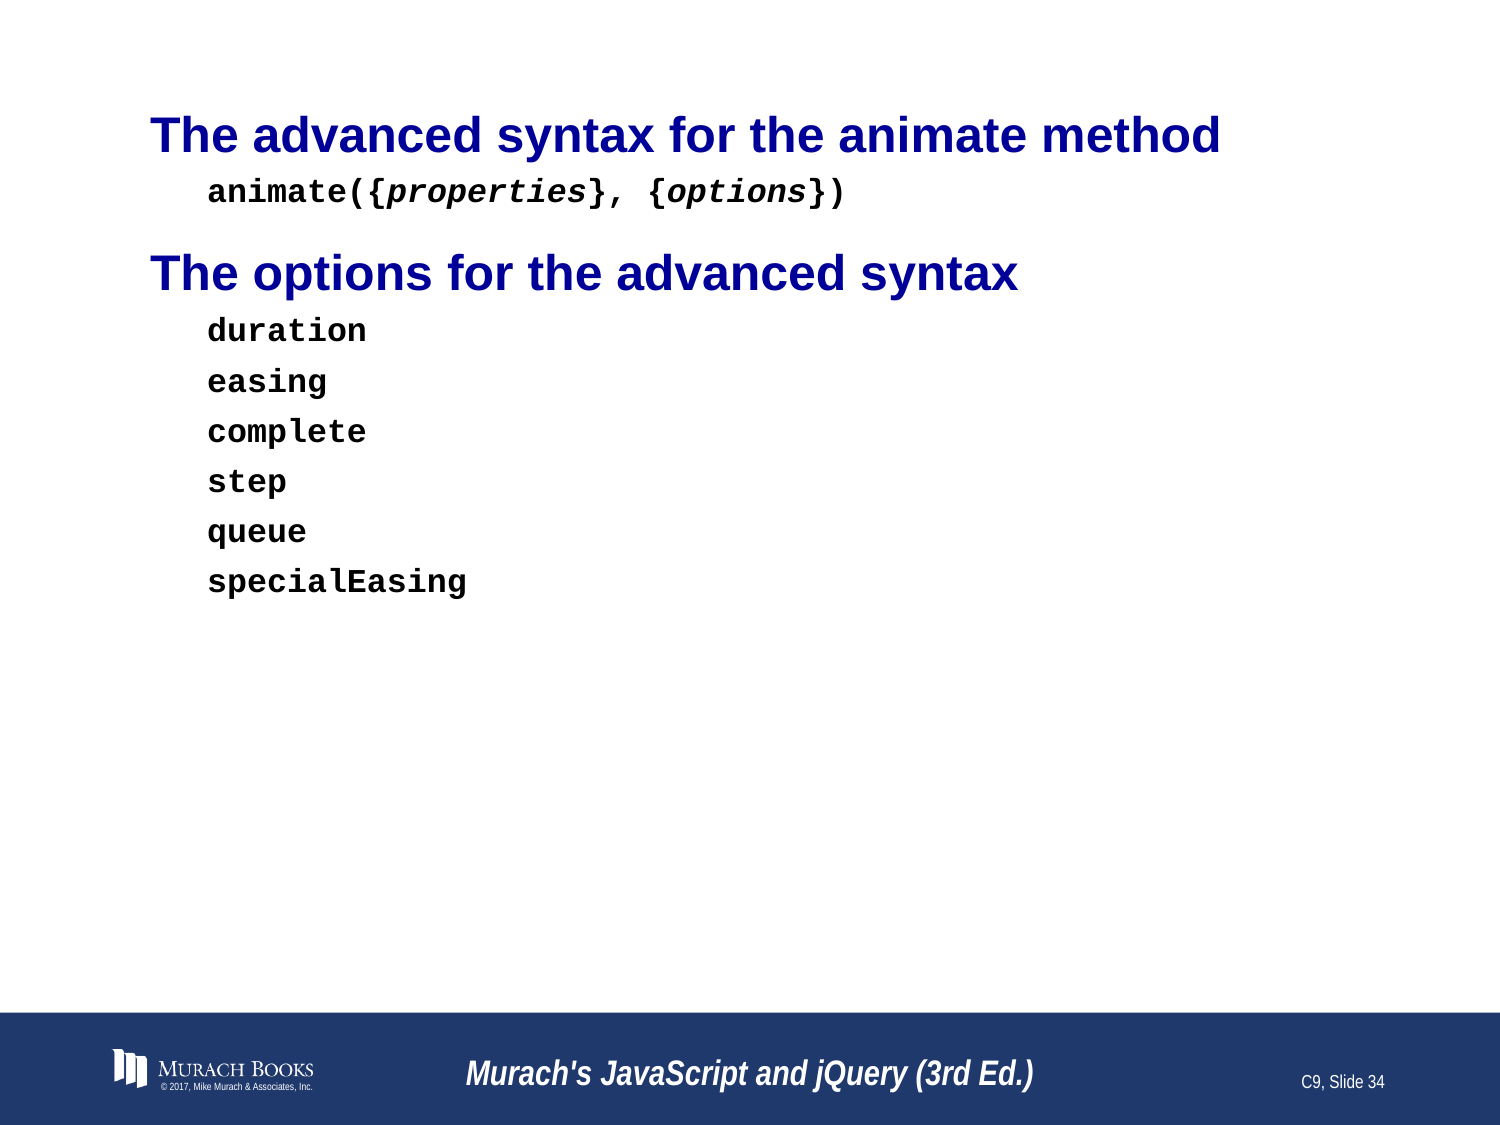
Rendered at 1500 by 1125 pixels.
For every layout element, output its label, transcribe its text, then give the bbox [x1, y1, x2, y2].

slide_number Murach's JavaScript and jQuery (3rd Ed.) [463, 1025, 1050, 1100]
title The advanced syntax for the animate method [150, 102, 1350, 164]
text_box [149, 174, 1350, 616]
slide_number C9, Slide 34 [1087, 1025, 1400, 1100]
footer © 2017, Mike Murach & Associates, Inc. [12, 1025, 463, 1100]
